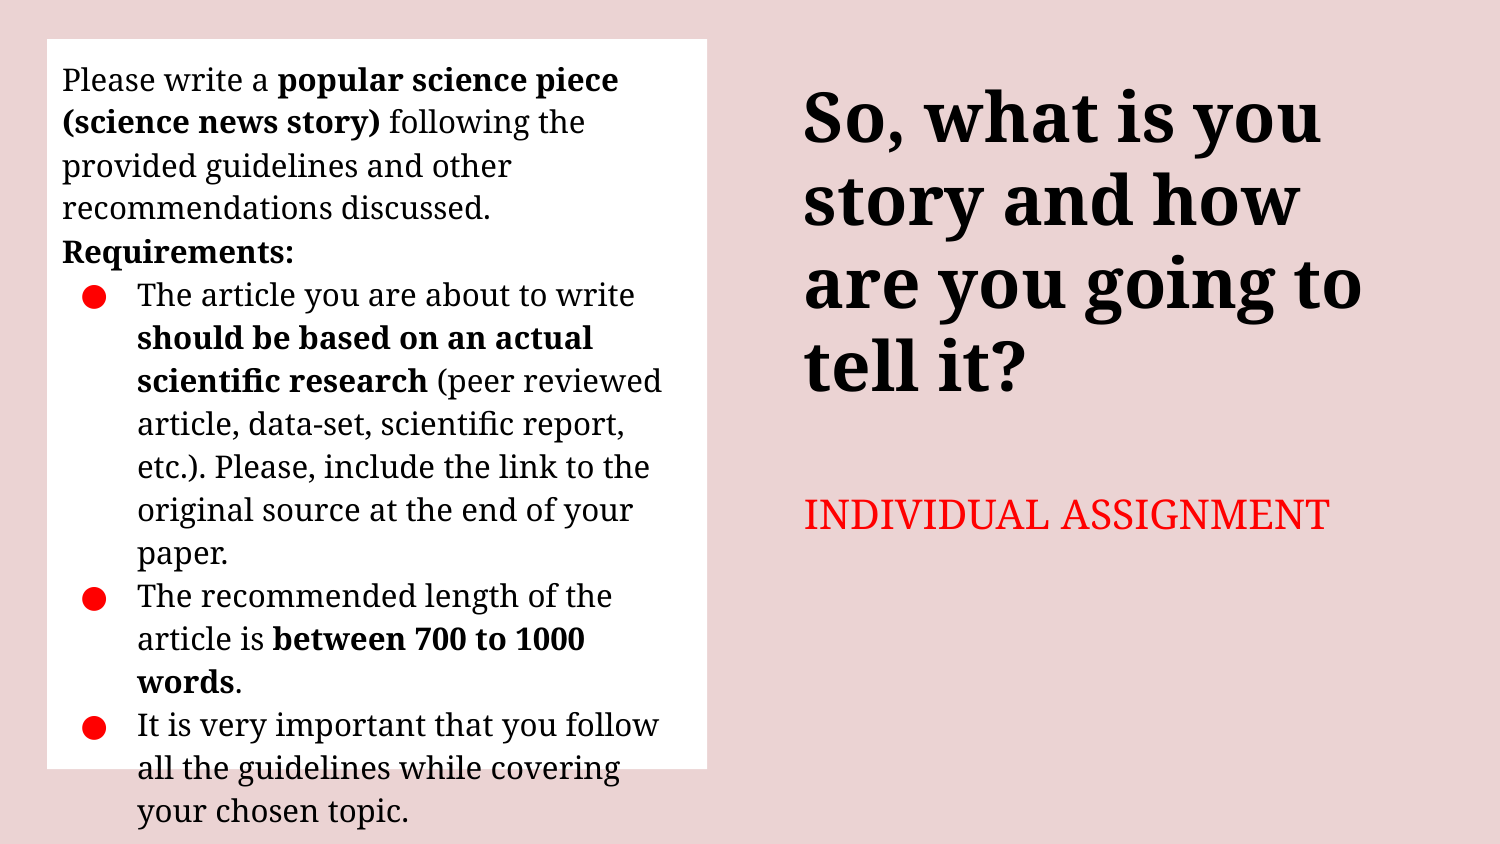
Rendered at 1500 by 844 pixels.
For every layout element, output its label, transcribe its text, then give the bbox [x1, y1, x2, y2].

title So, what is you story and how are you going to tell it? INDIVIDUAL ASSIGNMENT [792, 56, 1425, 544]
list Please write a popular science piece (science news story) following the provided guidelines and other recommendations discussed. Requirements: The article you are about to write should be based on an actual scientific research (peer reviewed article, data-set, scientific report, etc.). Please, include the link to the original source at the end of your paper. The recommended length of the article is between 700 to 1000 words. It is very important that you follow all the guidelines while covering your chosen topic. [47, 39, 708, 770]
